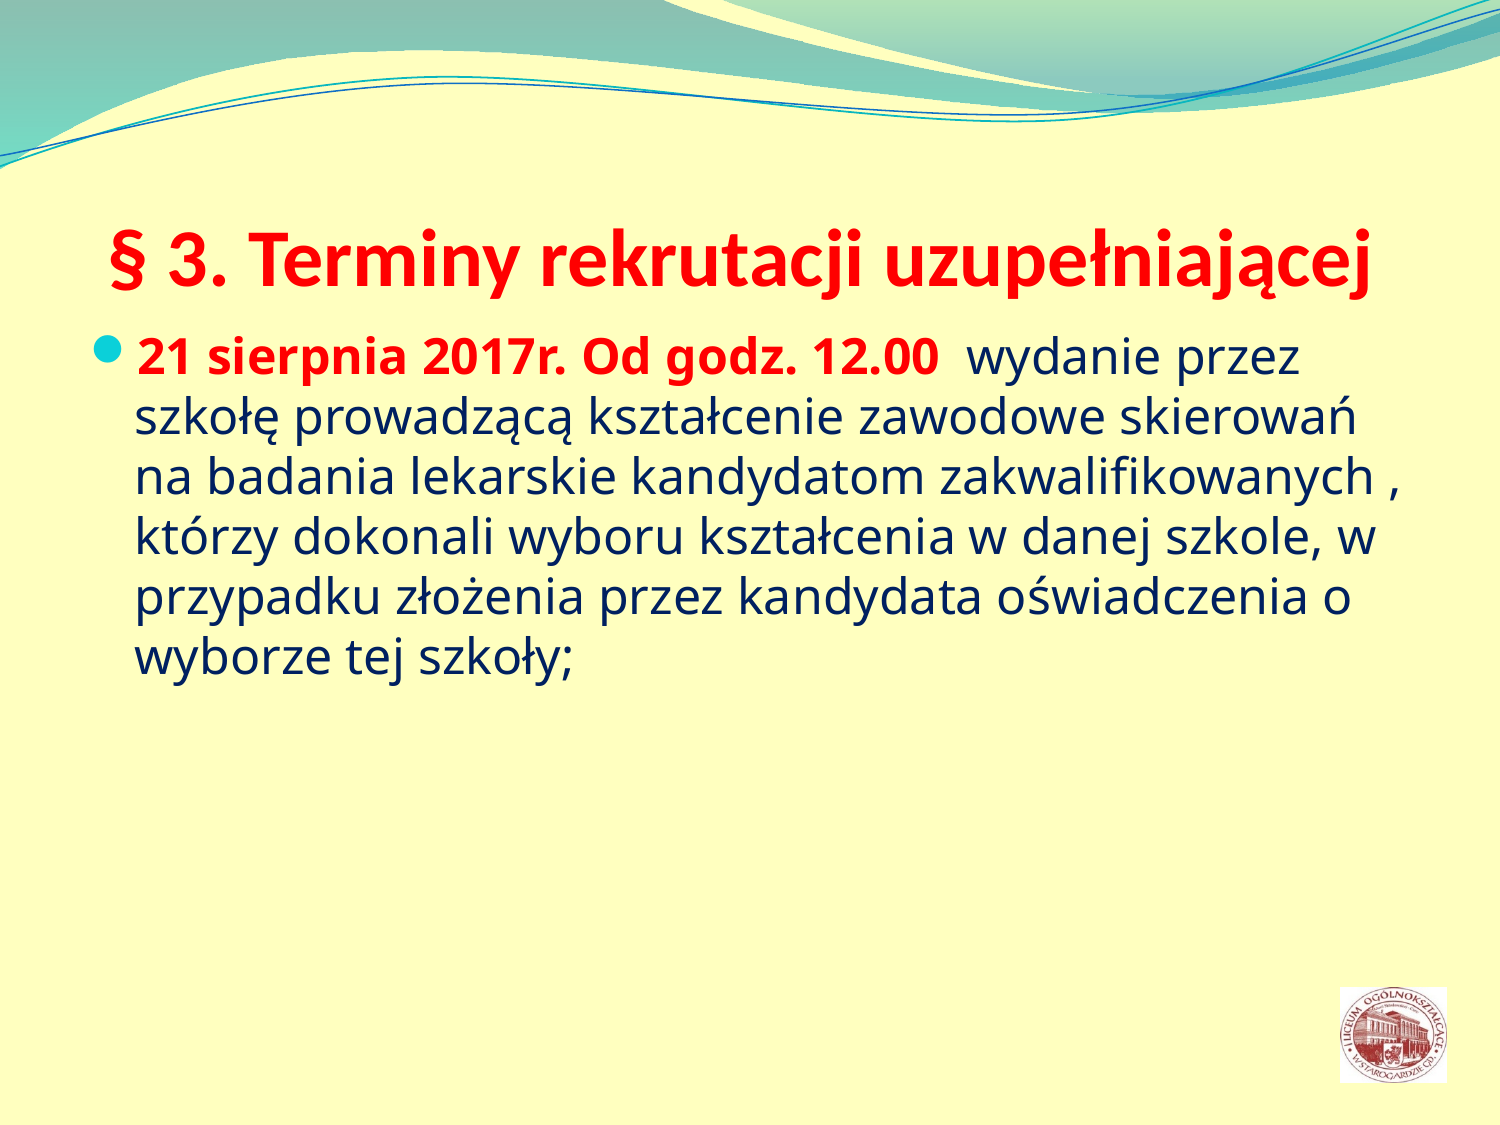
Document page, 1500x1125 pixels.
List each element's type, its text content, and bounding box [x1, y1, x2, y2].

list 21 sierpnia 2017r. Od godz. 12.00 wydanie przez szkołę prowadzącą kształcenie zawodowe skierowań na badania lekarskie kandydatom zakwalifikowanych , którzy dokonali wyboru kształcenia w danej szkole, w przypadku złożenia przez kandydata oświadczenia o wyborze tej szkoły; [75, 317, 1425, 1038]
picture [1340, 987, 1448, 1083]
title § 3. Terminy rekrutacji uzupełniającej [75, 115, 1425, 303]
